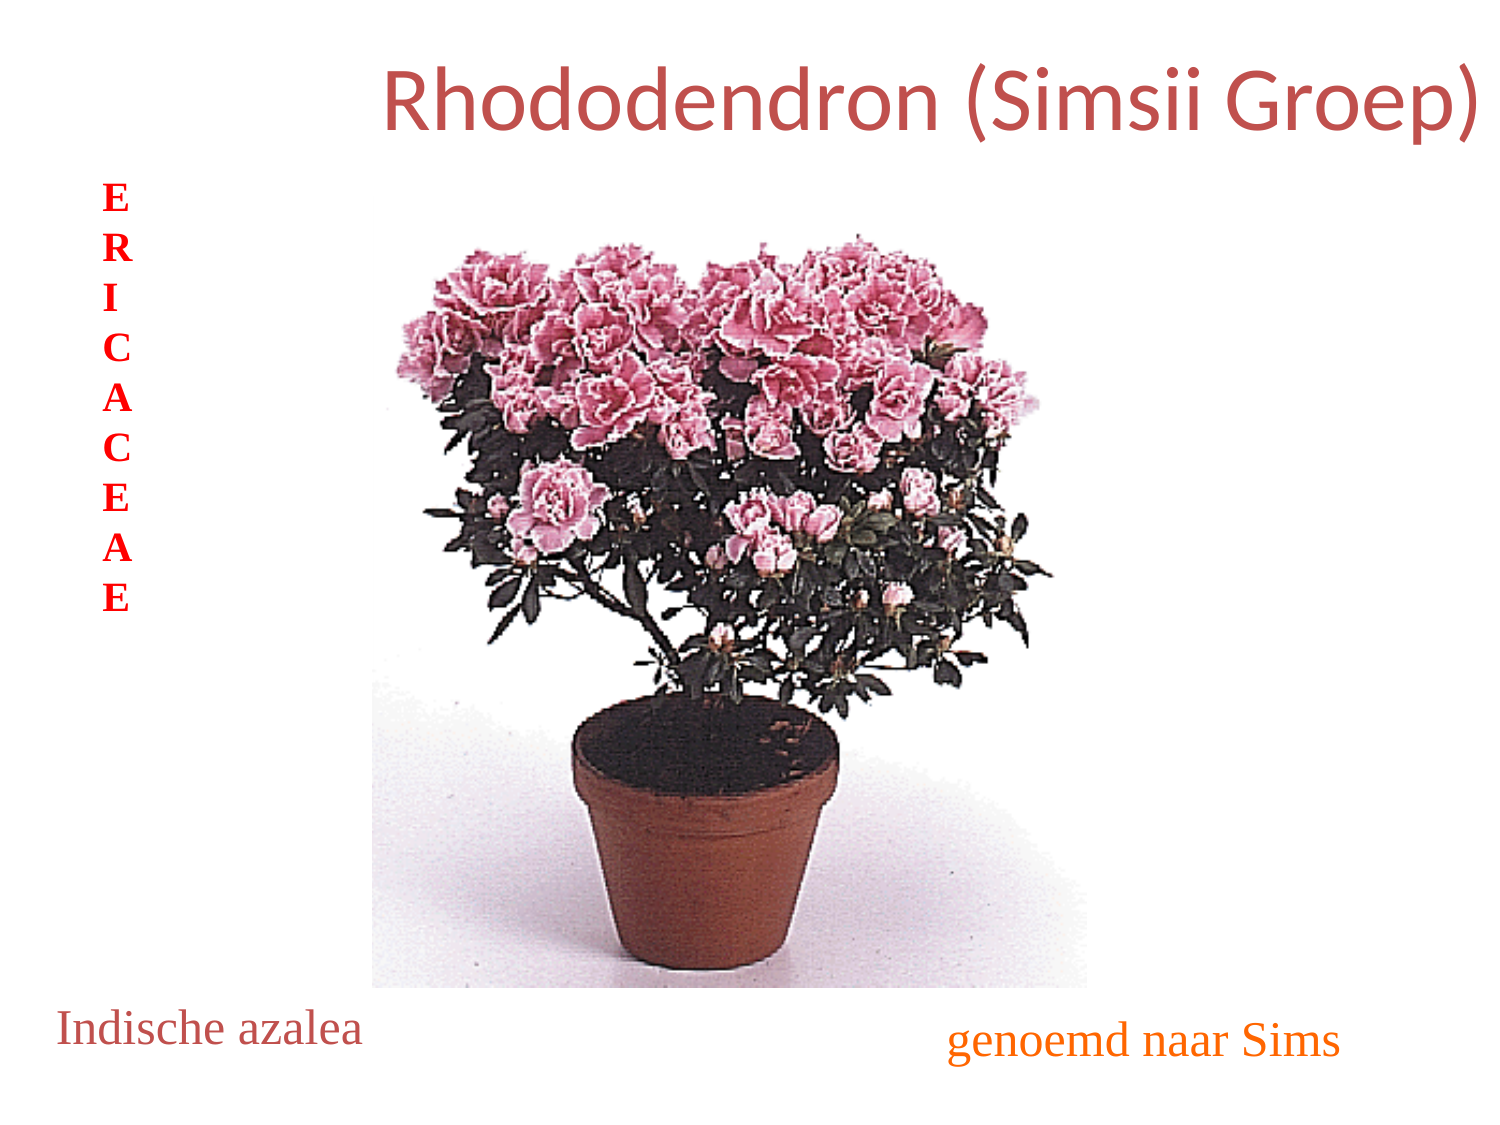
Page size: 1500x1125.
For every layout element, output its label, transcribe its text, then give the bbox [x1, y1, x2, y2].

text_box Indische azalea [41, 987, 1104, 1063]
text_box ERICACEAE [87, 162, 150, 628]
title Rhododendron (Simsii Groep) [225, 0, 1500, 188]
text_box genoemd naar Sims [643, 999, 1357, 1075]
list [371, 196, 1087, 988]
